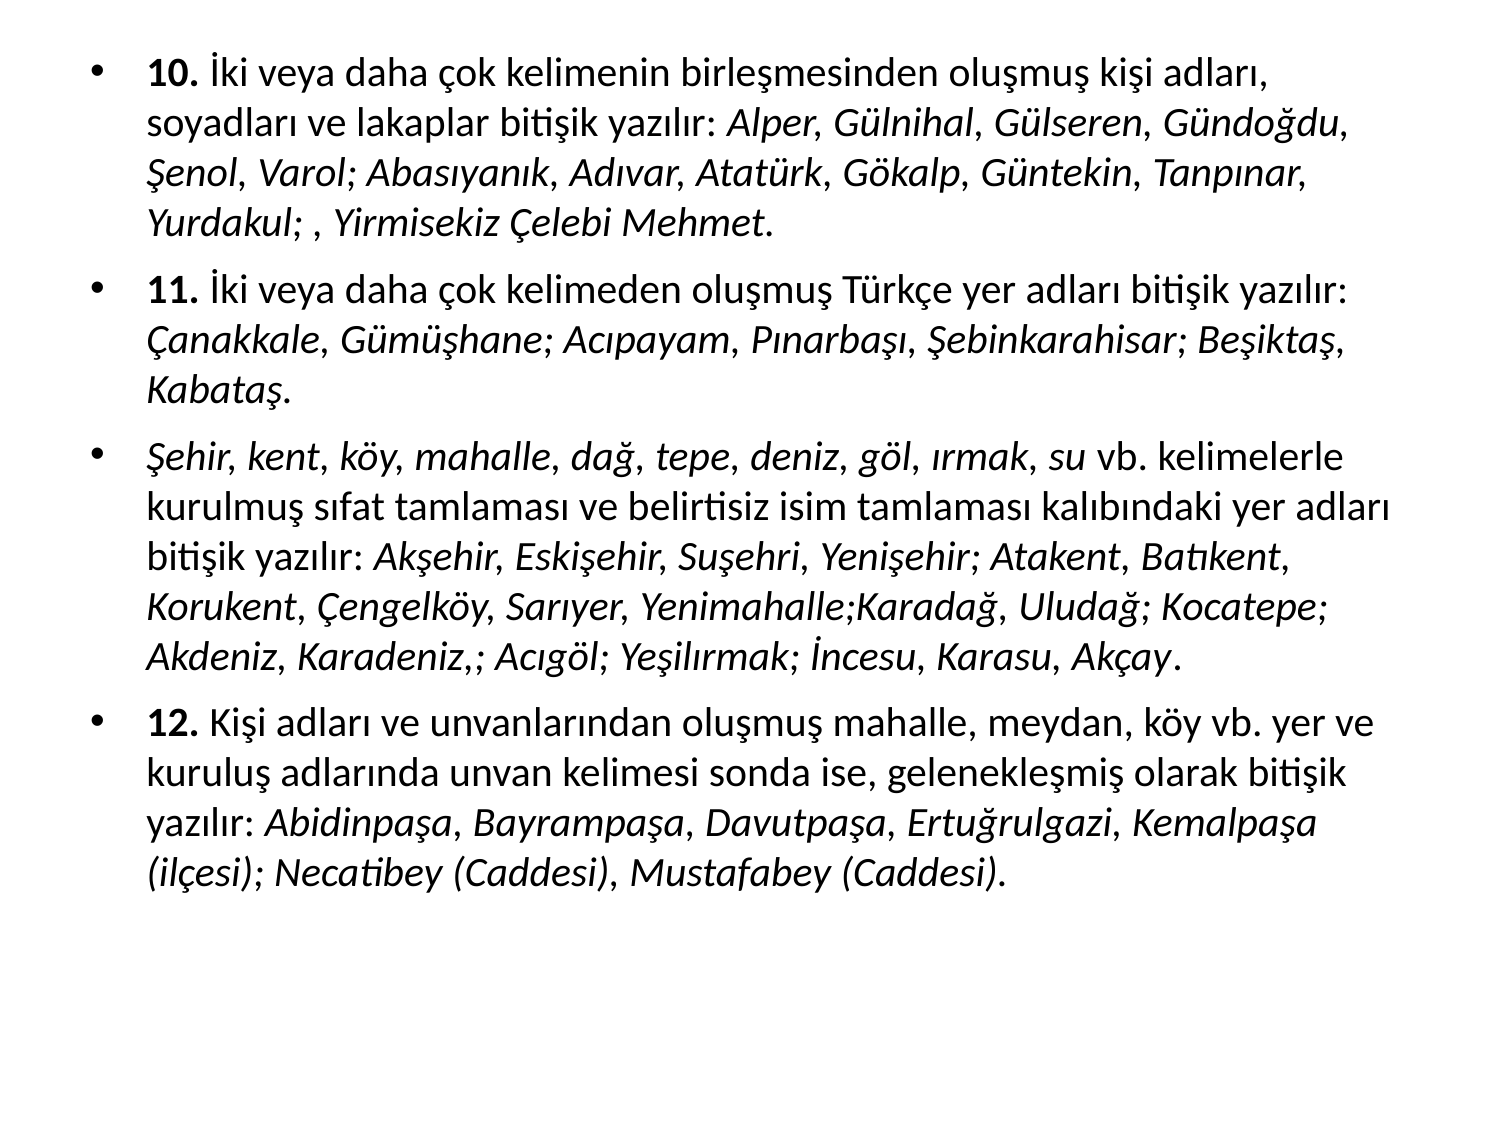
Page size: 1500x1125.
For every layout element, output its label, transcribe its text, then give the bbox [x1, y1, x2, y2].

list 10. İki veya daha çok kelimenin birleşmesinden oluşmuş kişi adları, soyadları ve lakaplar bitişik yazılır: Alper, Gülnihal, Gülseren, Gündoğdu, Şenol, Varol; Abasıyanık, Adıvar, Atatürk, Gökalp, Güntekin, Tanpınar, Yurdakul; , Yirmisekiz Çelebi Mehmet. 11. İki veya daha çok kelimeden oluşmuş Türkçe yer adları bitişik yazılır: Çanakkale, Gümüşhane; Acıpayam, Pınarbaşı, Şebinkarahisar; Beşiktaş, Kabataş. Şehir, kent, köy, mahalle, dağ, tepe, deniz, göl, ırmak, su vb. kelimelerle kurulmuş sıfat tamlaması ve belirtisiz isim tamlaması kalıbındaki yer adları bitişik yazılır: Akşehir, Eskişehir, Suşehri, Yenişehir; Atakent, Batıkent, Korukent, Çengelköy, Sarıyer, Yenimahalle;Karadağ, Uludağ; Kocatepe; Akdeniz, Karadeniz,; Acıgöl; Yeşilırmak; İncesu, Karasu, Akçay. 12. Kişi adları ve unvanlarından oluşmuş mahalle, meydan, köy vb. yer ve kuruluş adlarında unvan kelimesi sonda ise, gelenekleşmiş olarak bitişik yazılır: Abidinpaşa, Bayrampaşa, Davutpaşa, Ertuğrulgazi, Kemalpaşa (ilçesi); Necatibey (Caddesi), Mustafabey (Caddesi). [74, 37, 1426, 1101]
